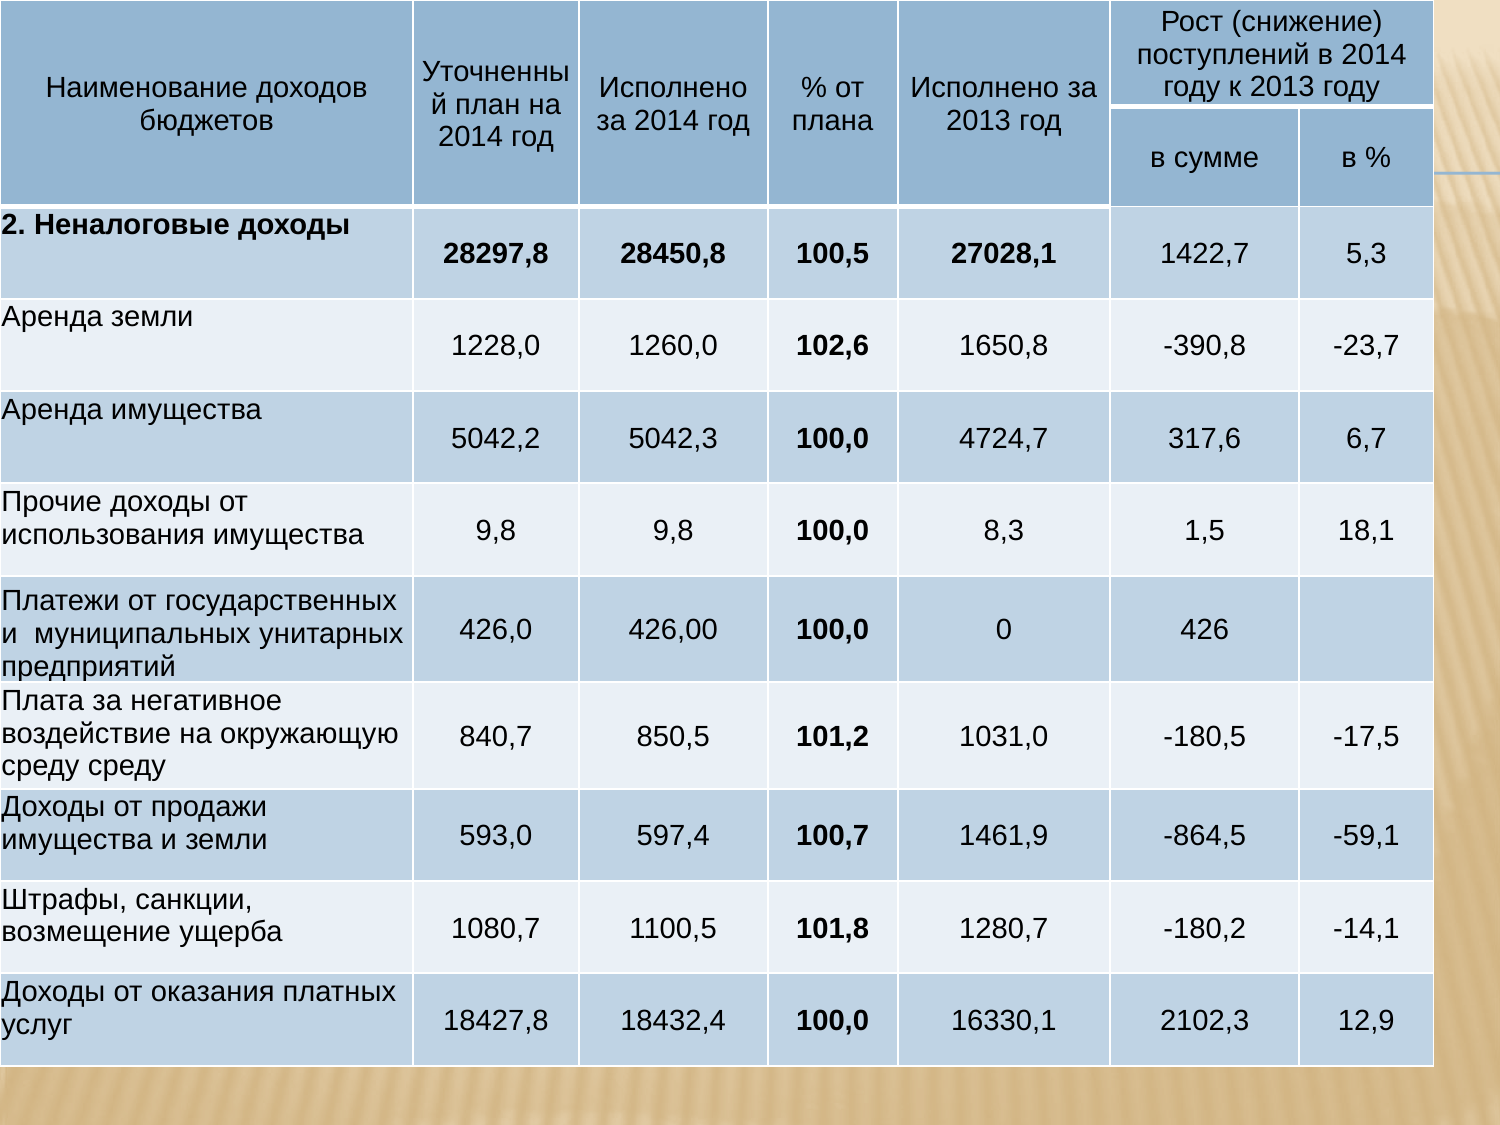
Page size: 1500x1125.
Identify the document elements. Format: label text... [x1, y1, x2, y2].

table_cell 18427,8 [414, 974, 578, 1065]
table_cell 1461,9 [899, 790, 1109, 880]
table_cell 100,0 [769, 577, 897, 681]
table_cell 100,5 [769, 209, 897, 298]
table_cell 102,6 [769, 300, 897, 390]
table_cell 100,7 [769, 790, 897, 880]
table_cell 2102,3 [1111, 974, 1298, 1065]
table_header Рост (снижение) поступлений в 2014 году к 2013 году [1111, 1, 1433, 104]
table_cell 1080,7 [414, 882, 578, 972]
table_cell Штрафы, санкции, возмещение ущерба [1, 882, 412, 972]
table_cell 1228,0 [414, 300, 578, 390]
table_cell 12,9 [1300, 974, 1433, 1065]
table_cell 5,3 [1300, 207, 1433, 298]
table_cell 9,8 [580, 484, 767, 575]
table_cell 8,3 [899, 484, 1109, 575]
table_cell Доходы от продажи имущества и земли [1, 790, 412, 880]
table_cell [1300, 577, 1433, 681]
table_cell 1650,8 [899, 300, 1109, 390]
table_cell 101,2 [769, 683, 897, 788]
table_cell 850,5 [580, 683, 767, 788]
table_cell 18,1 [1300, 484, 1433, 575]
table_header Уточненный план на 2014 год [414, 1, 578, 204]
table_header Исполнено за 2013 год [899, 1, 1109, 204]
table_header Исполнено за 2014 год [580, 1, 767, 204]
table_cell -864,5 [1111, 790, 1298, 880]
table_cell Платежи от государственных и муниципальных унитарных предприятий [1, 577, 412, 681]
table_header % от плана [769, 1, 897, 204]
table_cell Плата за негативное воздействие на окружающую среду среду [1, 683, 412, 788]
table_cell 1031,0 [899, 683, 1109, 788]
table_cell 317,6 [1111, 392, 1298, 482]
table_cell 27028,1 [899, 209, 1109, 298]
table_cell 100,0 [769, 974, 897, 1065]
table_cell в сумме [1111, 109, 1298, 206]
table_cell Доходы от оказания платных услуг [1, 974, 412, 1065]
table_cell Аренда земли [1, 300, 412, 390]
table_cell 426,0 [414, 577, 578, 681]
table_cell 2. Неналоговые доходы [1, 209, 412, 298]
table_cell 101,8 [769, 882, 897, 972]
table_cell -23,7 [1300, 300, 1433, 390]
table_cell -59,1 [1300, 790, 1433, 880]
table_cell -390,8 [1111, 300, 1298, 390]
table_cell 593,0 [414, 790, 578, 880]
table_cell 0 [899, 577, 1109, 681]
table_cell 28450,8 [580, 209, 767, 298]
table_cell 1422,7 [1111, 207, 1298, 298]
table_cell 6,7 [1300, 392, 1433, 482]
table_cell 9,8 [414, 484, 578, 575]
table_cell Прочие доходы от использования имущества [1, 484, 412, 575]
table_cell 100,0 [769, 392, 897, 482]
table_cell 426 [1111, 577, 1298, 681]
table_cell 5042,3 [580, 392, 767, 482]
table_cell 426,00 [580, 577, 767, 681]
table_cell -180,5 [1111, 683, 1298, 788]
table_cell -14,1 [1300, 882, 1433, 972]
table_cell 597,4 [580, 790, 767, 880]
table_header Наименование доходов бюджетов [1, 1, 412, 204]
table_cell 1260,0 [580, 300, 767, 390]
table_cell 4724,7 [899, 392, 1109, 482]
table_cell -17,5 [1300, 683, 1433, 788]
table_cell 100,0 [769, 484, 897, 575]
table_cell 28297,8 [414, 209, 578, 298]
table_cell -180,2 [1111, 882, 1298, 972]
table_cell Аренда имущества [1, 392, 412, 482]
table_cell 1280,7 [899, 882, 1109, 972]
table_cell 5042,2 [414, 392, 578, 482]
table_cell в % [1300, 109, 1433, 206]
table_cell 1,5 [1111, 484, 1298, 575]
table_cell 16330,1 [899, 974, 1109, 1065]
table_cell 1100,5 [580, 882, 767, 972]
table_cell 18432,4 [580, 974, 767, 1065]
table_cell 840,7 [414, 683, 578, 788]
